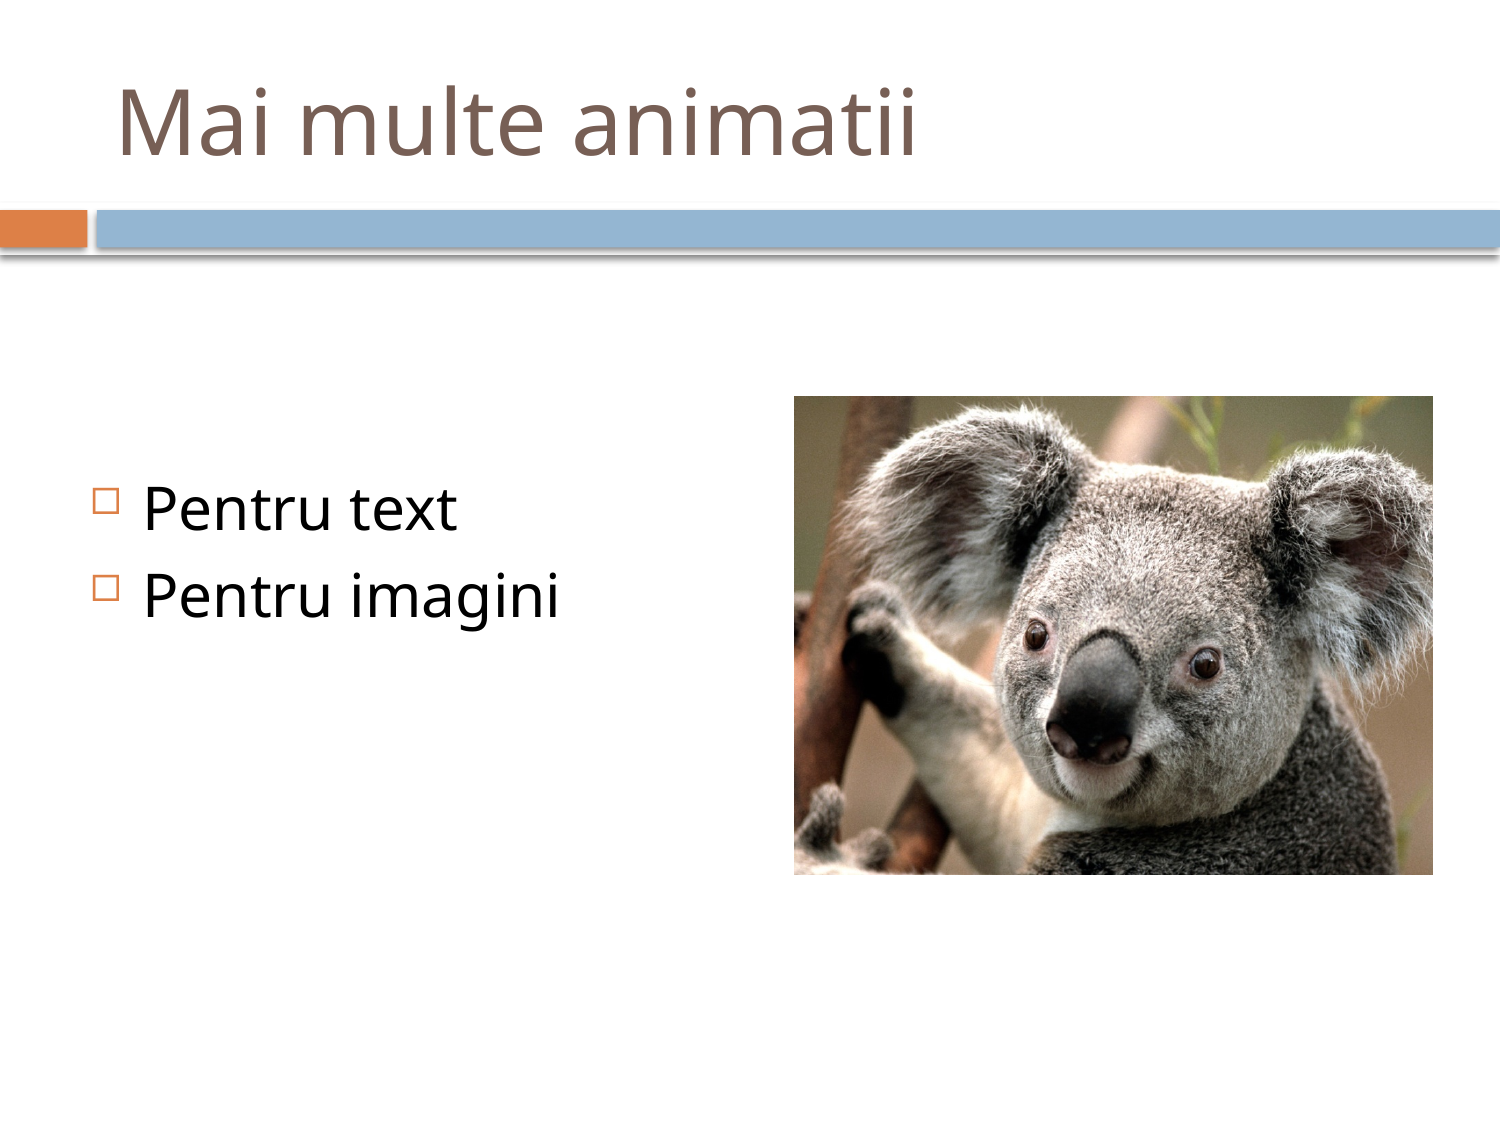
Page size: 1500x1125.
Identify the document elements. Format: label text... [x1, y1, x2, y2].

title Mai multe animatii [99, 37, 1438, 200]
list Pentru text Pentru imagini [75, 462, 738, 800]
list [794, 396, 1433, 875]
